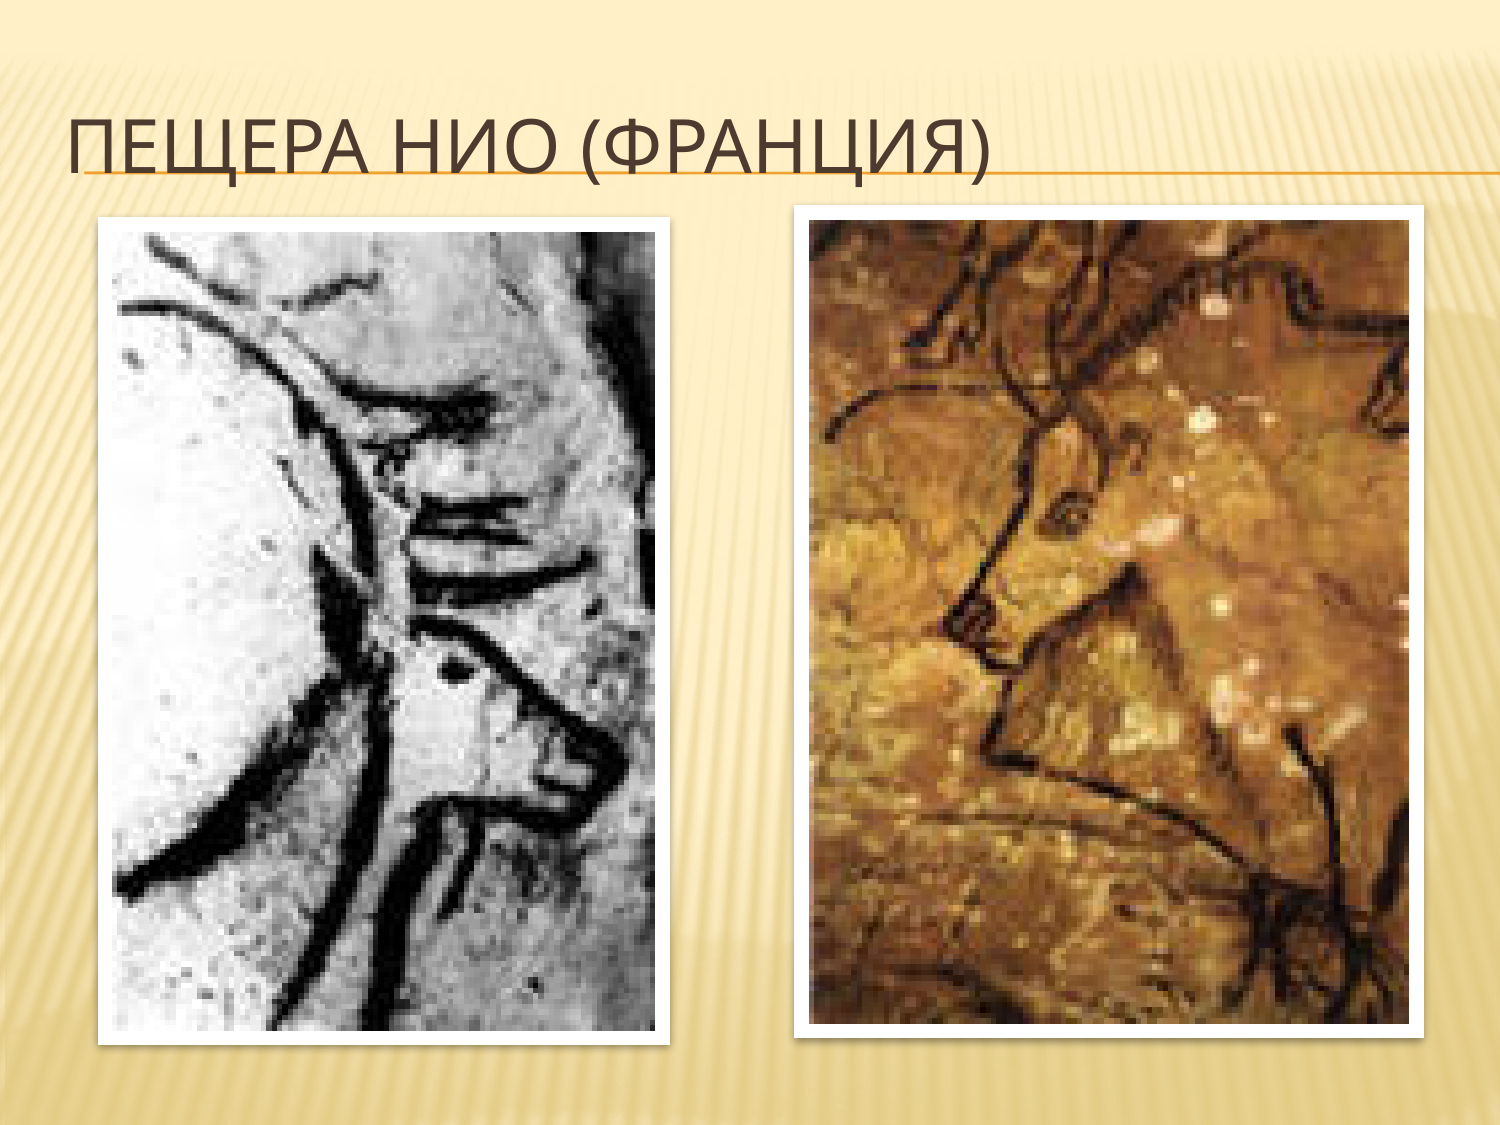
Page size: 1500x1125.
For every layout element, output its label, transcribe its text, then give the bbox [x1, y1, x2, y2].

title Пещера Нио (Франция) [49, 75, 1475, 213]
picture [808, 219, 1410, 1025]
picture [111, 231, 656, 1032]
